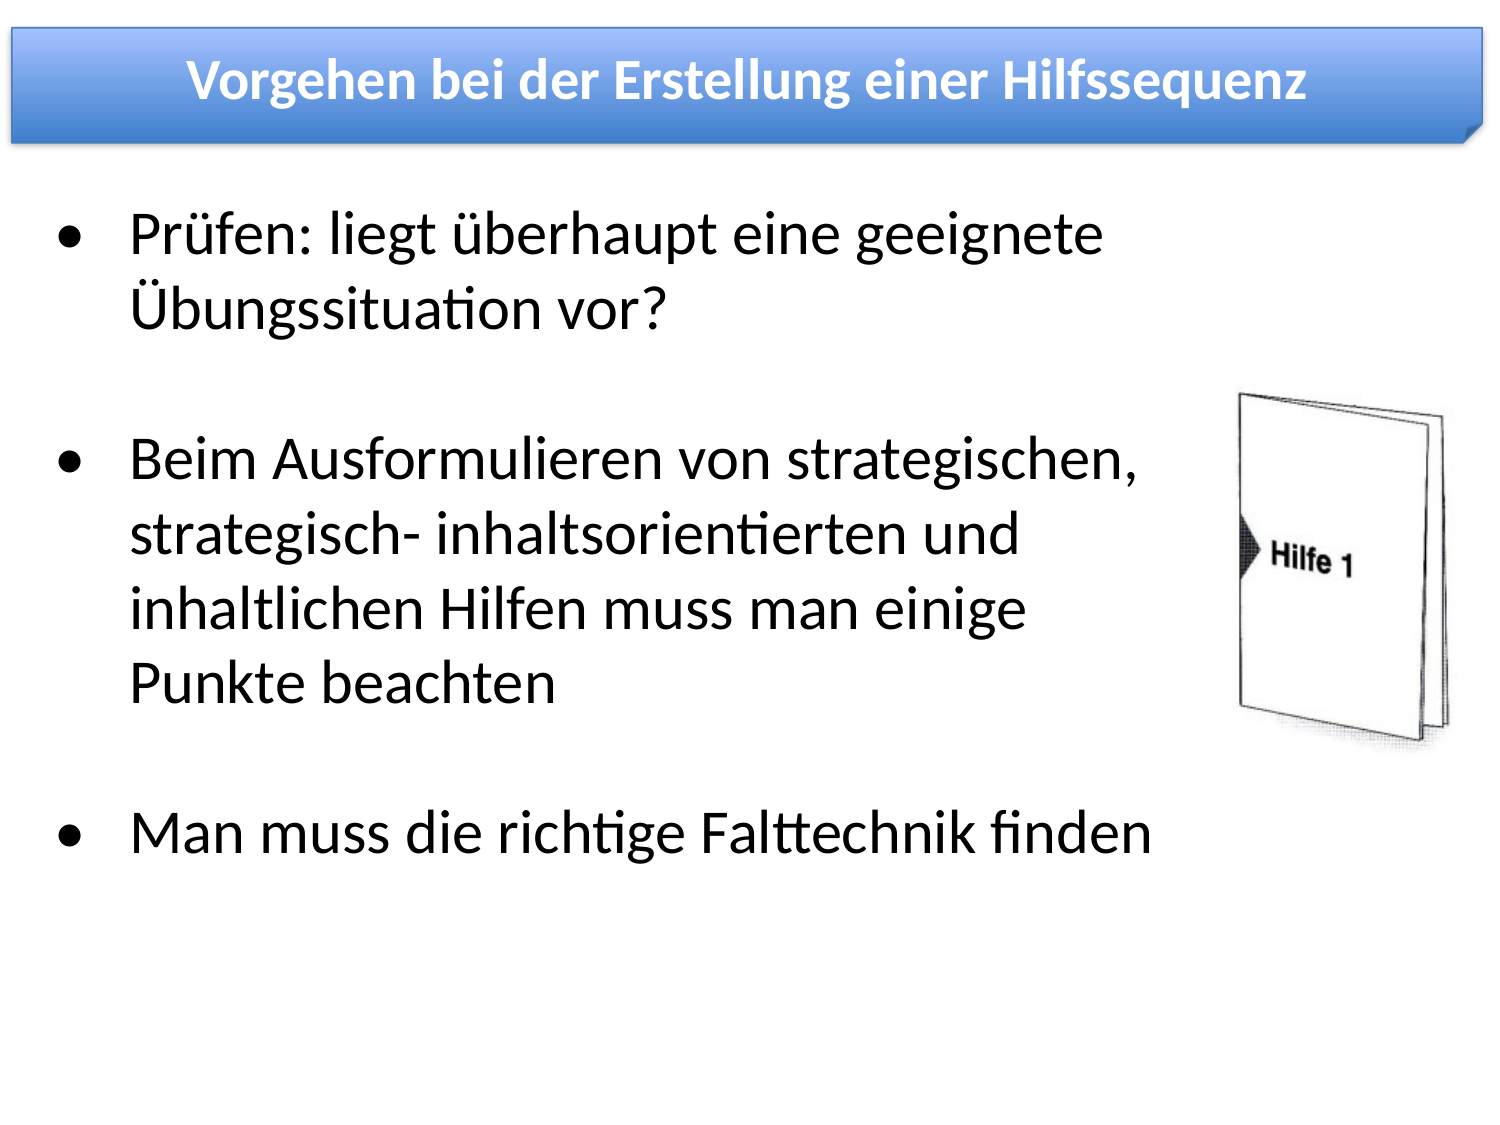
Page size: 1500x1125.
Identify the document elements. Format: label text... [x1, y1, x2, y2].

text_box Vorgehen bei der Erstellung einer Hilfssequenz [11, 26, 1483, 144]
text_box • Prüfen: liegt überhaupt eine geeignete Übungssituation vor? • Beim Ausformulieren von strategischen, strategisch- inhaltsorientierten und inhaltlichen Hilfen muss man einige Punkte beachten • Man muss die richtige Falttechnik finden [39, 184, 1447, 874]
picture [1193, 377, 1483, 758]
